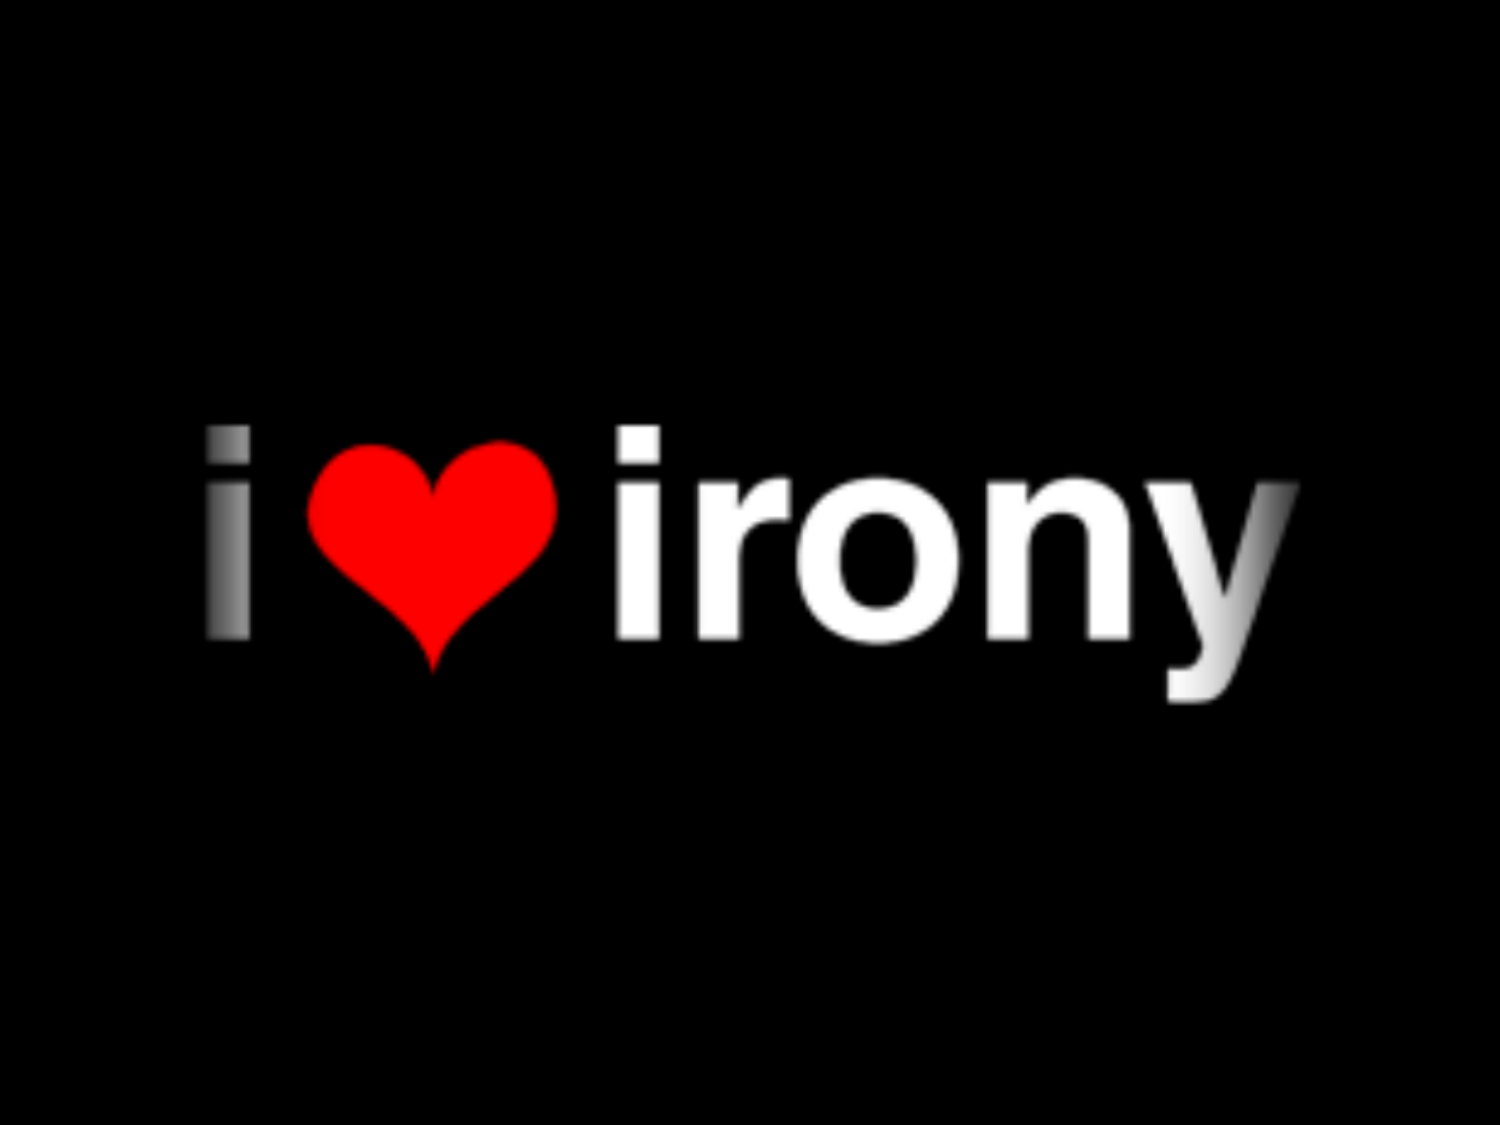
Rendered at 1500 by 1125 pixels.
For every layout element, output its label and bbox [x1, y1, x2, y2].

picture [137, 49, 1358, 1076]
